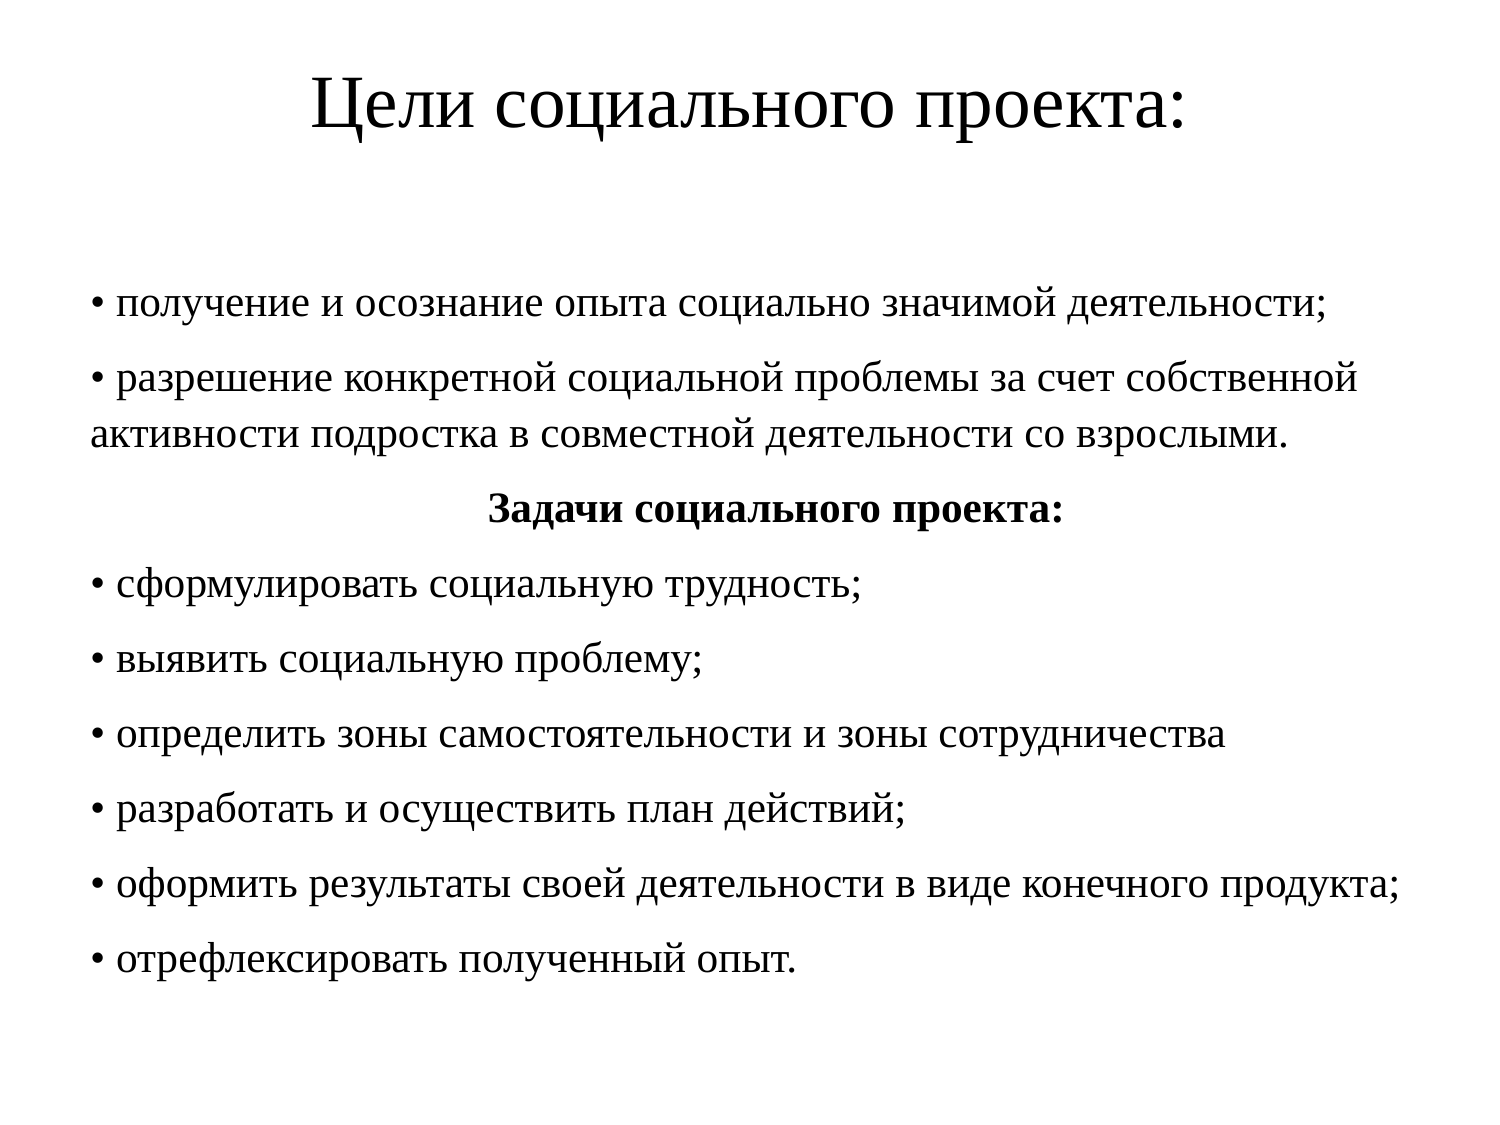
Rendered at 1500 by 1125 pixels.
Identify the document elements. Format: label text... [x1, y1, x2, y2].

list • получение и осознание опыта социально значимой деятельности; • разрешение конкретной социальной проблемы за счет собственной активности подростка в совместной деятельности со взрослыми. Задачи социального проекта: • сформулировать социальную трудность; • выявить социальную проблему; • определить зоны самостоятельности и зоны сотрудничества • разработать и осуществить план действий; • оформить результаты своей деятельности в виде конечного продукта; • отрефлексировать полученный опыт. [75, 262, 1425, 1005]
title Цели социального проекта: [75, 45, 1425, 233]
